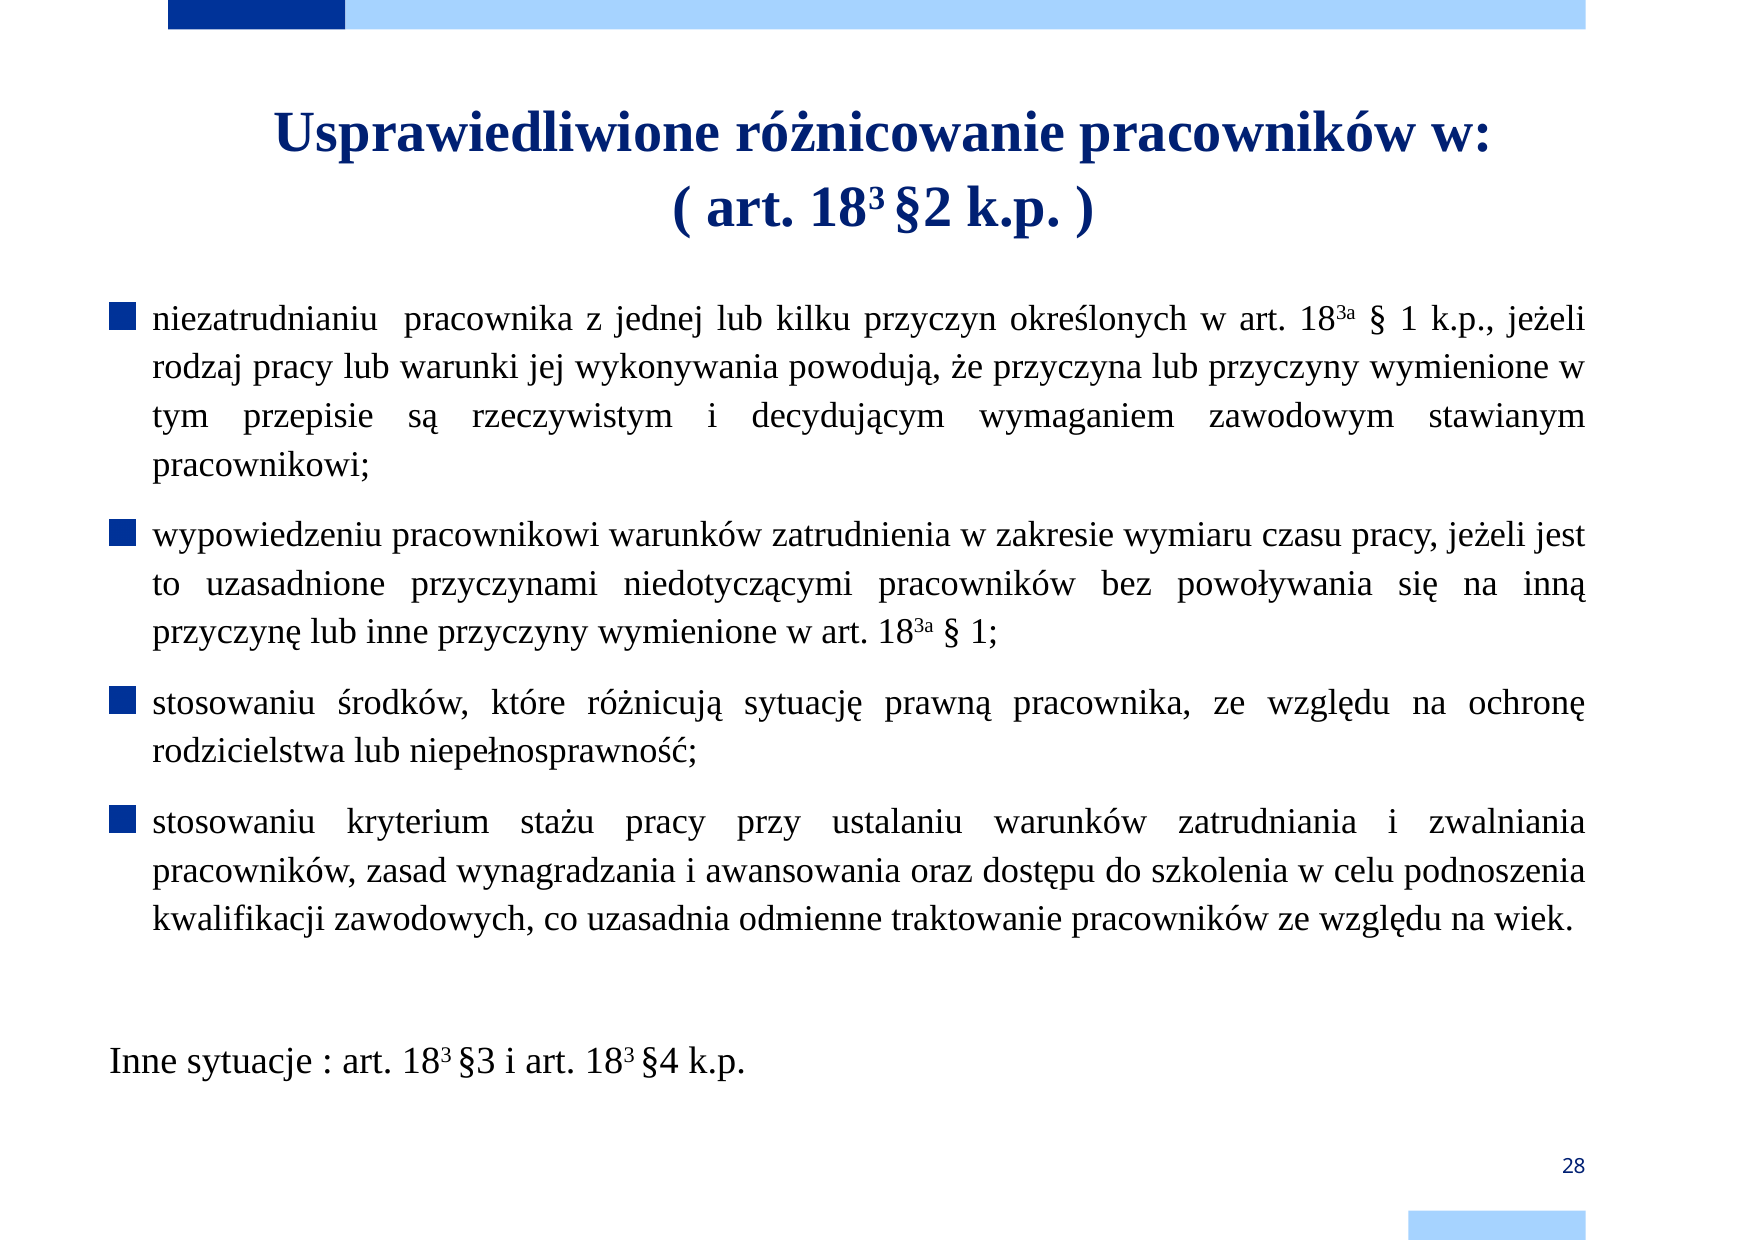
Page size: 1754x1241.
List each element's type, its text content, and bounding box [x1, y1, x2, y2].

slide_number 28 [1408, 1151, 1586, 1182]
picture [109, 686, 136, 714]
picture [109, 519, 136, 546]
picture [109, 302, 136, 330]
list niezatrudnianiu pracownika z jednej lub kilku przyczyn określonych w art. 183a § 1 k.p., jeżeli rodzaj pracy lub warunki jej wykonywania powodują, że przyczyna lub przyczyny wymienione w tym przepisie są rzeczywistym i decydującym wymaganiem zawodowym stawianym pracownikowi; wypowiedzeniu pracownikowi warunków zatrudnienia w zakresie wymiaru czasu pracy, jeżeli jest to uzasadnione przyczynami niedotyczącymi pracowników bez powoływania się na inną przyczynę lub inne przyczyny wymienione w art. 183a § 1; stosowaniu środków, które różnicują sytuację prawną pracownika, ze względu na ochronę rodzicielstwa lub niepełnosprawność; stosowaniu kryterium stażu pracy przy ustalaniu warunków zatrudniania i zwalniania pracowników, zasad wynagradzania i awansowania oraz dostępu do szkolenia w celu podnoszenia kwalifikacji zawodowych, co uzasadnia odmienne traktowanie pracowników ze względu na wiek. Inne sytuacje : art. 183 §3 i art. 183 §4 k.p. [109, 289, 1586, 1093]
picture [109, 805, 136, 833]
title Usprawiedliwione różnicowanie pracowników w: ( art. 183 §2 k.p. ) [174, 88, 1593, 266]
